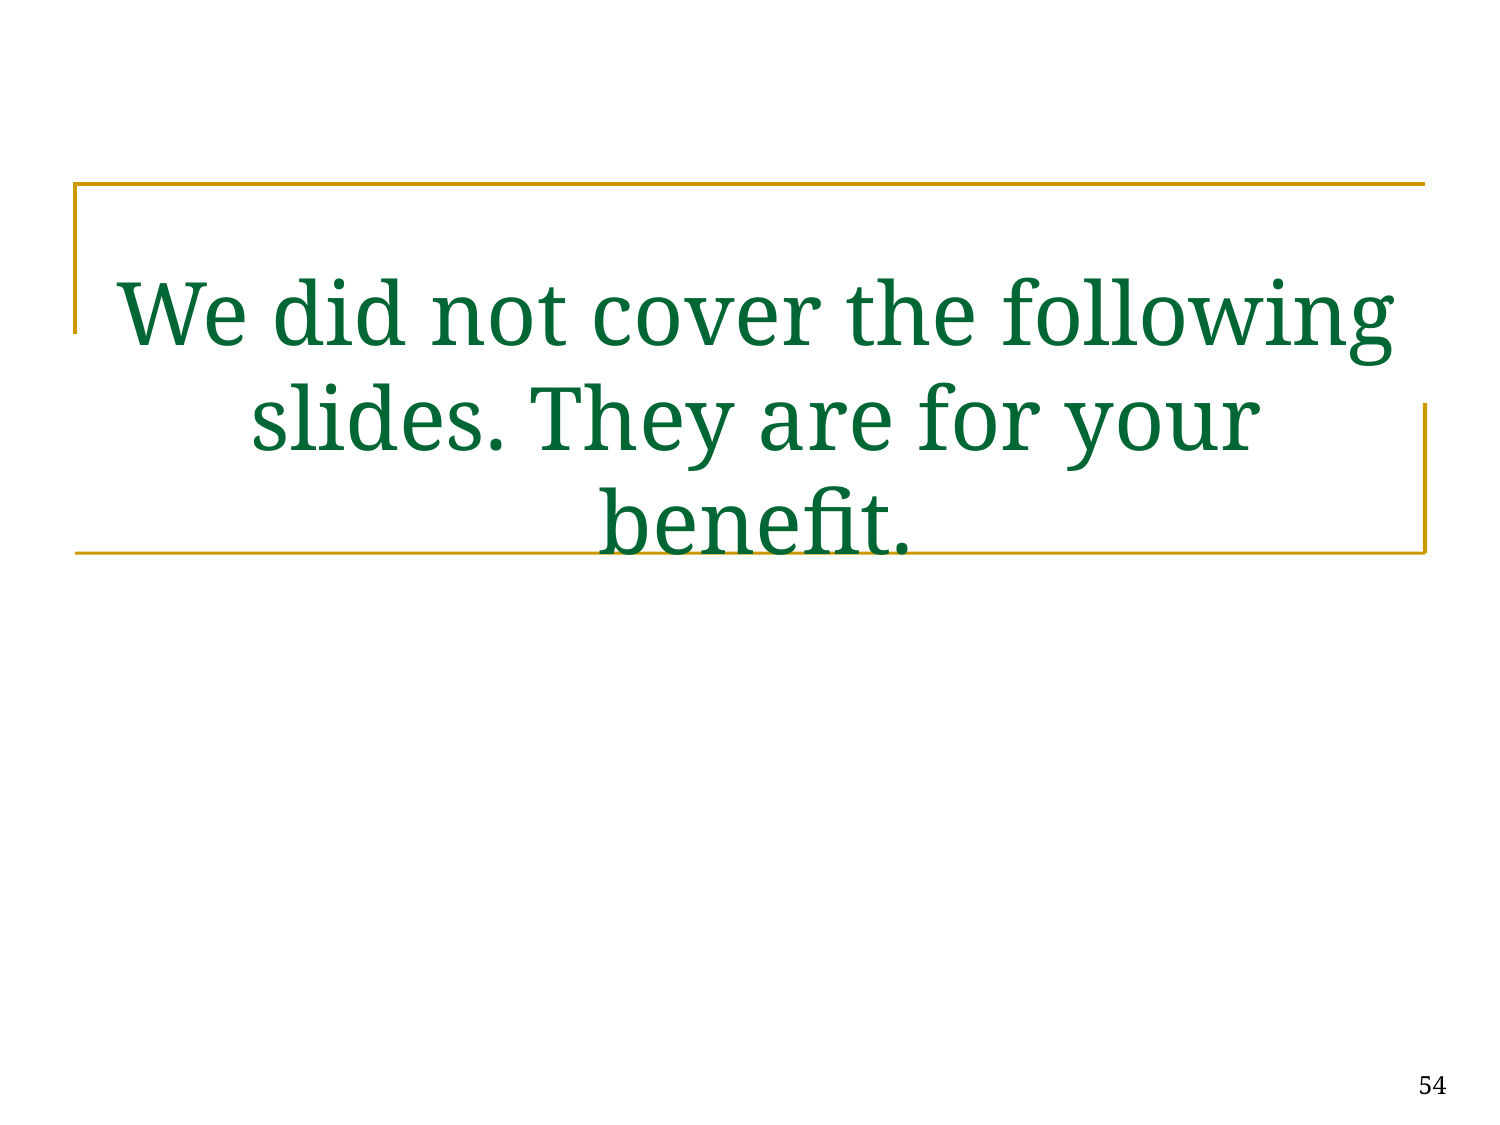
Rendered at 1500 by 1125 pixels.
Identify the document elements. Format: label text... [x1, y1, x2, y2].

slide_number 54 [1111, 1036, 1462, 1112]
title We did not cover the following slides. They are for your benefit. [93, 249, 1419, 538]
